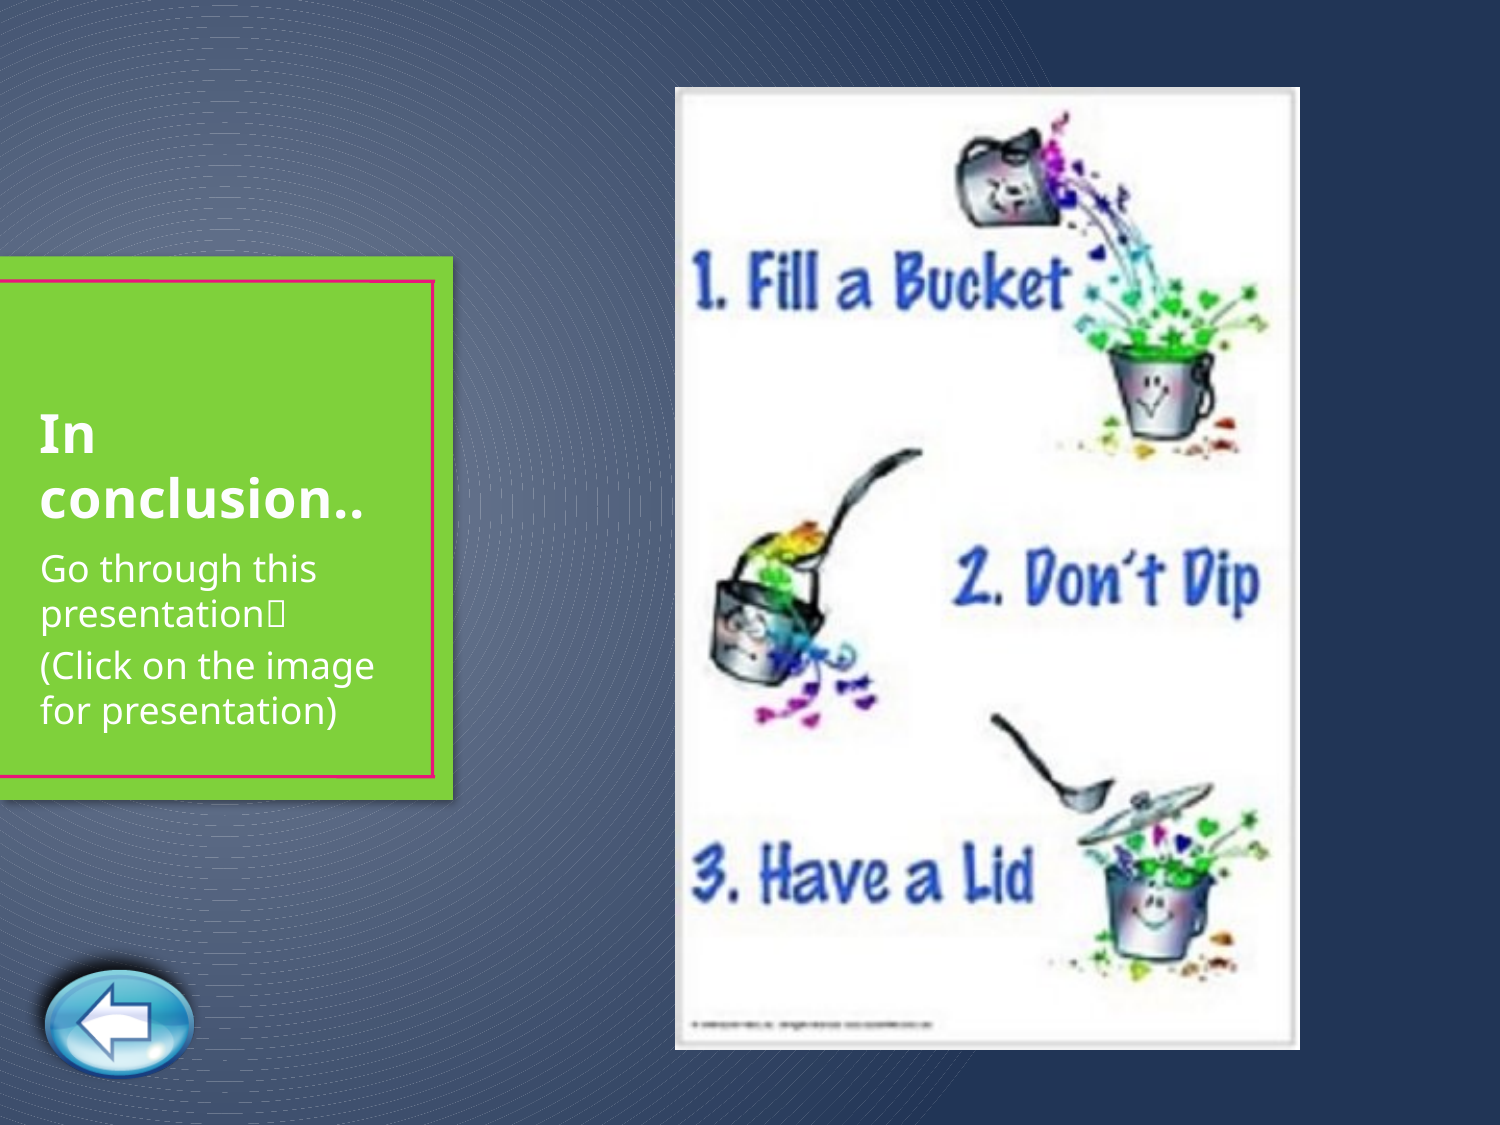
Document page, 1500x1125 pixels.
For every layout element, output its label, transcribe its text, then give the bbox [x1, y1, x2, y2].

list Go through this presentation (Click on the image for presentation) [24, 536, 415, 762]
picture [24, 930, 213, 1119]
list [674, 87, 1301, 1051]
title In conclusion.. [24, 311, 415, 536]
